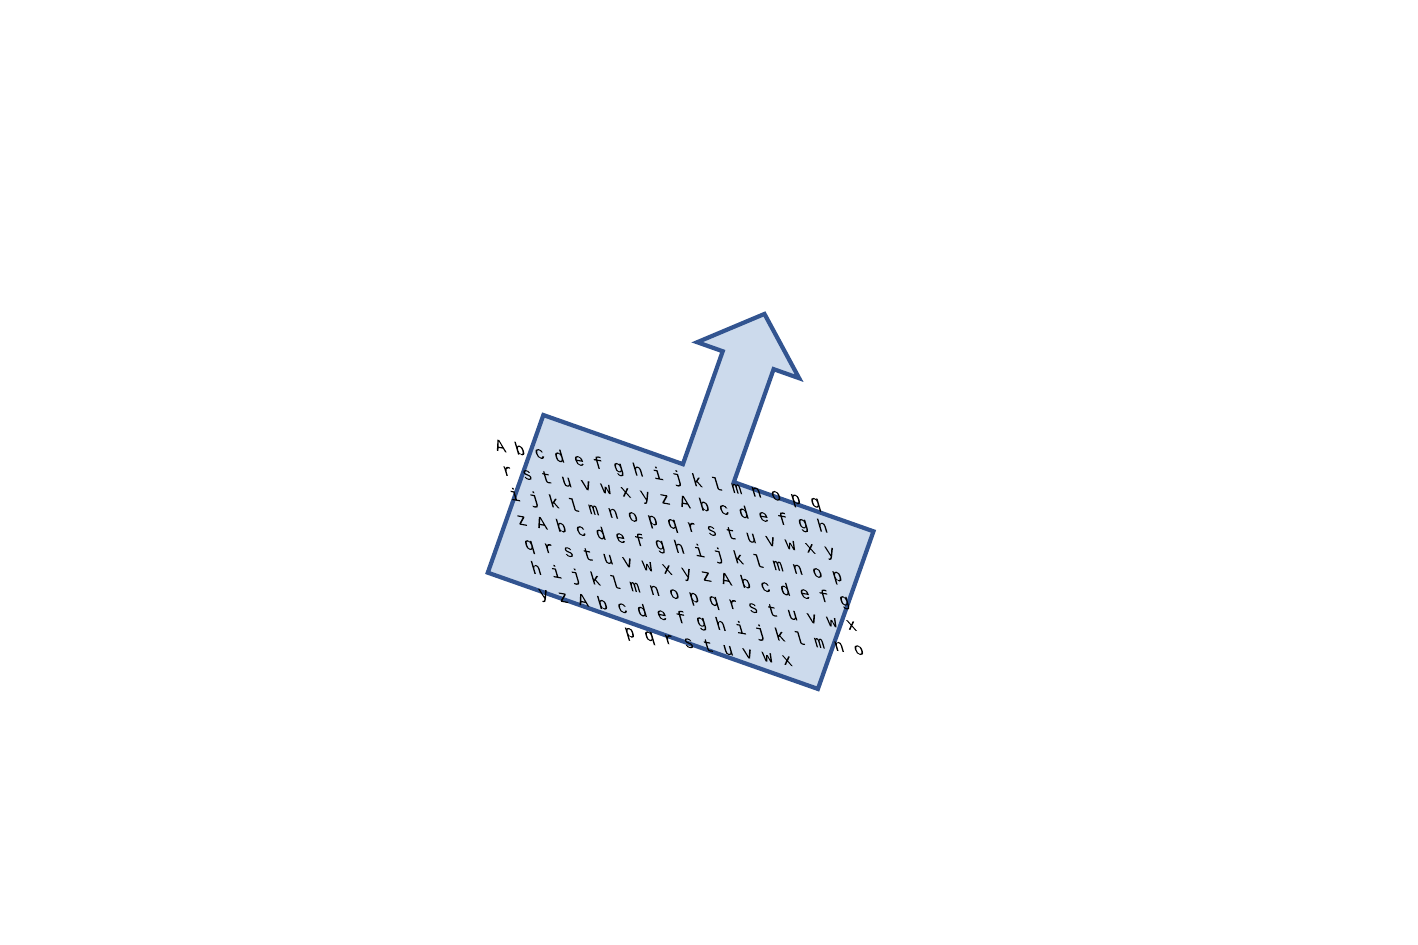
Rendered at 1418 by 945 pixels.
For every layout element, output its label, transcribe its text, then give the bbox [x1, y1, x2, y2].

text_box A b c d e f g h i j k l m n o p q r s t u v w x y z A b c d e f g h i j k l m n o p q r s t u v w x y z A b c d e f g h i j k l m n o p q r s t u v w x y z A b c d e f g h i j k l m n o p q r s t u v w x y z A b c d e f g h i j k l m n o p q r s t u v w x [485, 311, 877, 692]
